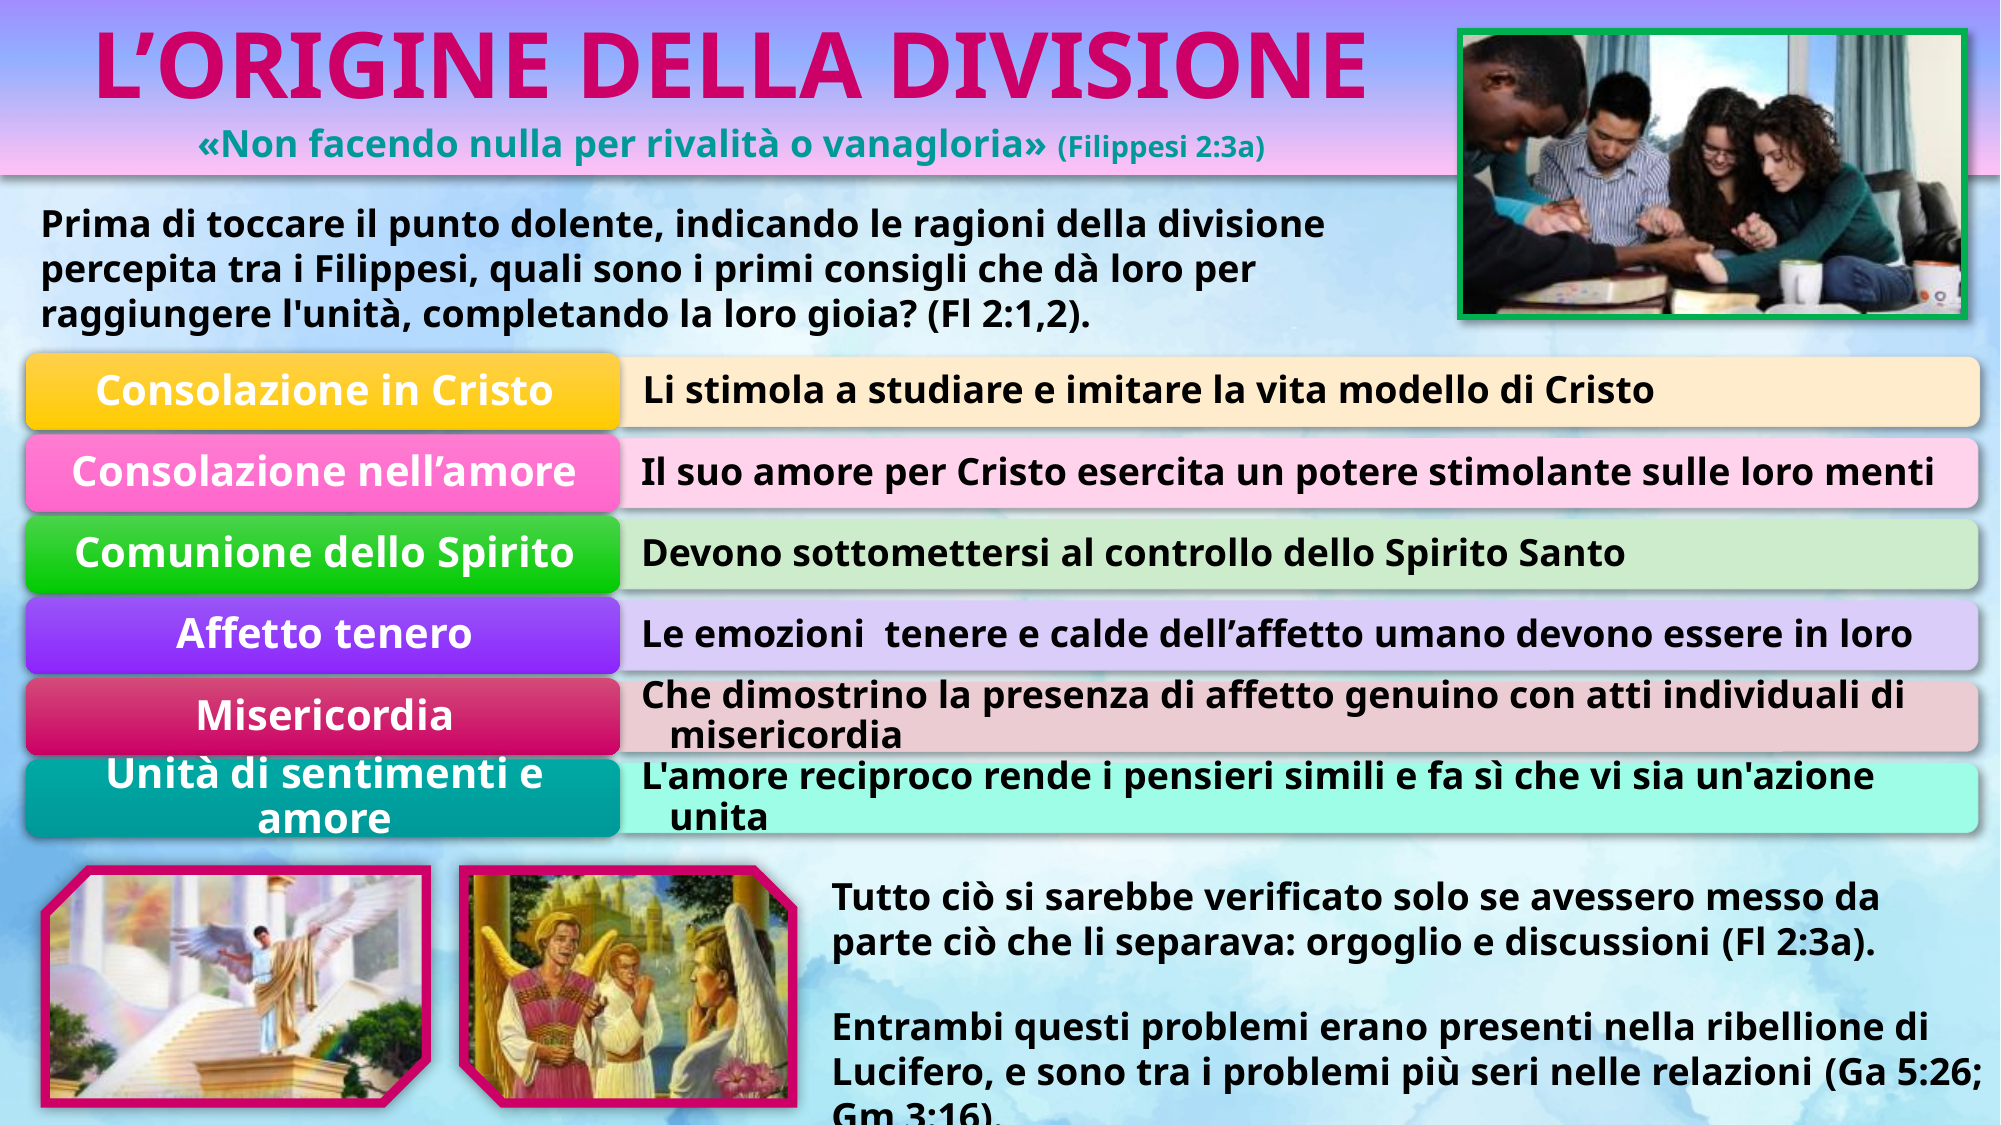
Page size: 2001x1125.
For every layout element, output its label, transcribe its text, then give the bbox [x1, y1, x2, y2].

text_box [1463, 0, 2000, 176]
picture [1462, 33, 1962, 315]
text_box Entrambi questi problemi erano presenti nella ribellione di Lucifero, e sono tra i problemi più seri nelle relazioni (Ga 5:26; Gm 3:16). [816, 995, 2000, 1125]
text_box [25, 352, 1981, 838]
text_box Tutto ciò si sarebbe verificato solo se avessero messo da parte ciò che li separava: orgoglio e discussioni (Fl 2:3a). [816, 865, 1987, 971]
text_box Prima di toccare il punto dolente, indicando le ragioni della divisione percepita tra i Filippesi, quali sono i primi consigli che dà loro per raggiungere l'unità, completando la loro gioia? (Fl 2:1,2). [25, 192, 1447, 342]
picture [0, 0, 2001, 1125]
text_box [0, 125, 1455, 176]
text_box L’ORIGINE DELLA DIVISIONE [0, 0, 1463, 125]
text_box «Non facendo nulla per rivalità o vanagloria» (Filippesi 2:3a) [107, 112, 1355, 173]
